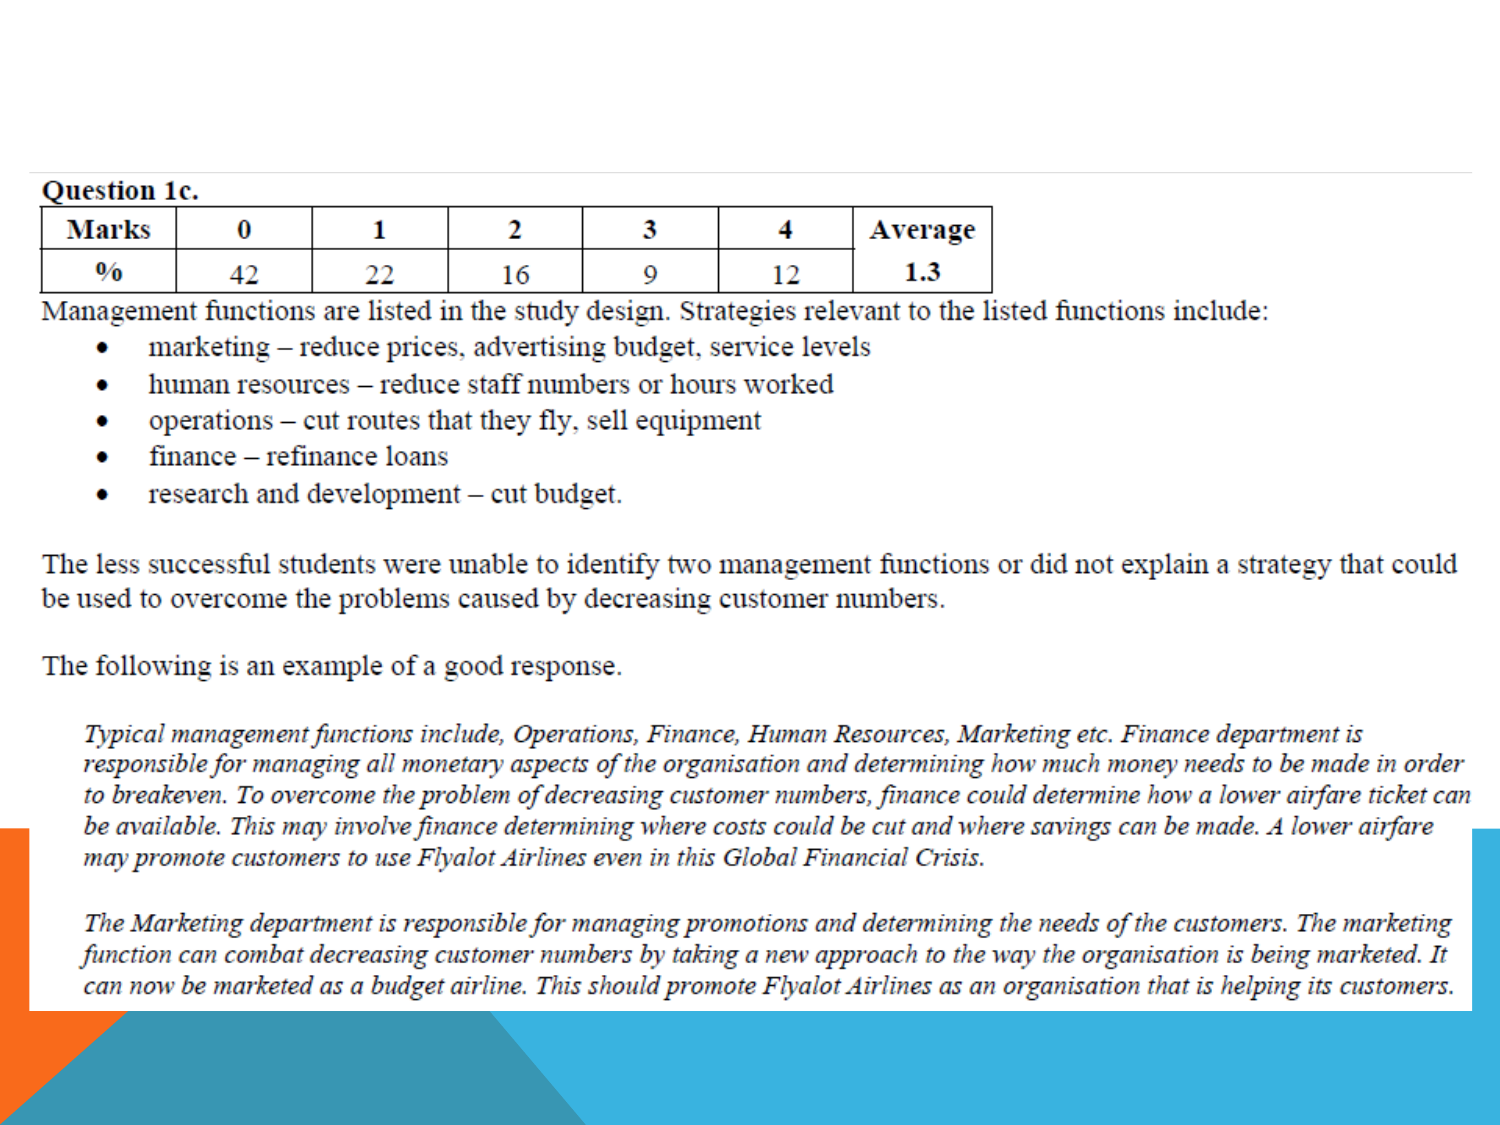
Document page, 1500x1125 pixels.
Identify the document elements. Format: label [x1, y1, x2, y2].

picture [29, 172, 1473, 1011]
